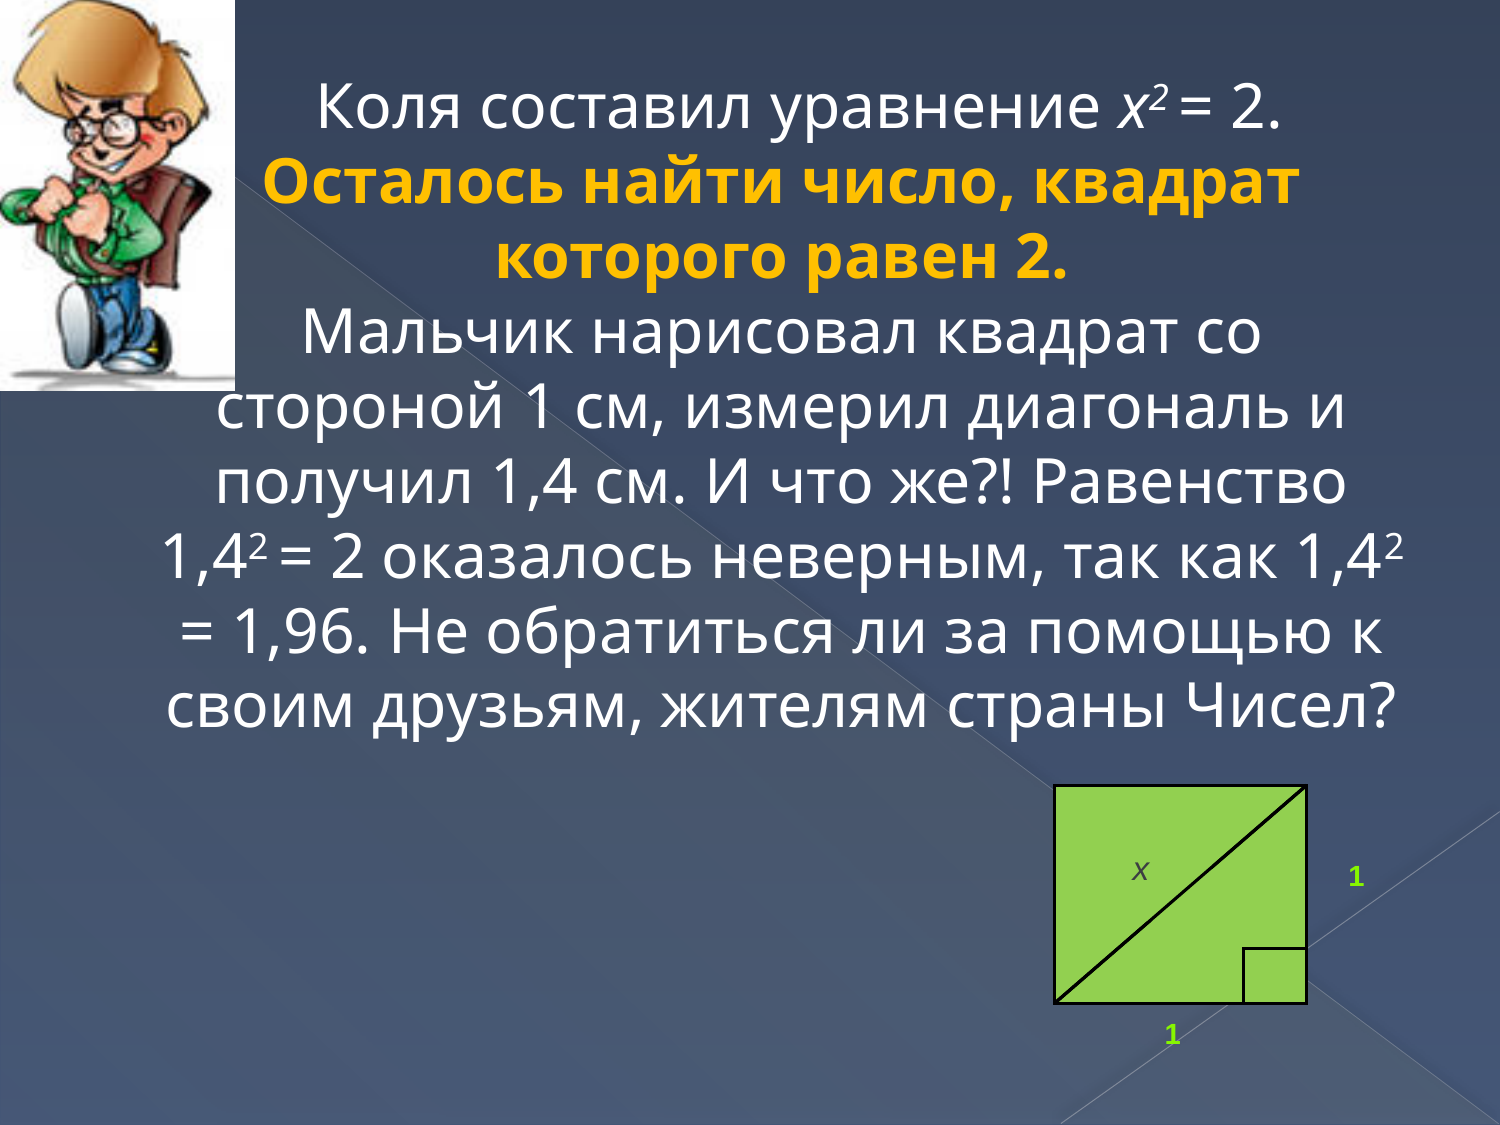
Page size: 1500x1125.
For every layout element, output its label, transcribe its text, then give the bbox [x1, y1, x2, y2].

list Коля составил уравнение х2 = 2. Осталось найти число, квадрат которого равен 2. Мальчик нарисовал квадрат со стороной 1 см, измерил диагональ и получил 1,4 см. И что же?! Равенство 1,42 = 2 оказалось неверным, так как 1,42 = 1,96. Не обратиться ли за помощью к своим друзьям, жителям страны Чисел? [70, 58, 1421, 856]
picture [0, 0, 235, 391]
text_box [1054, 784, 1466, 1091]
